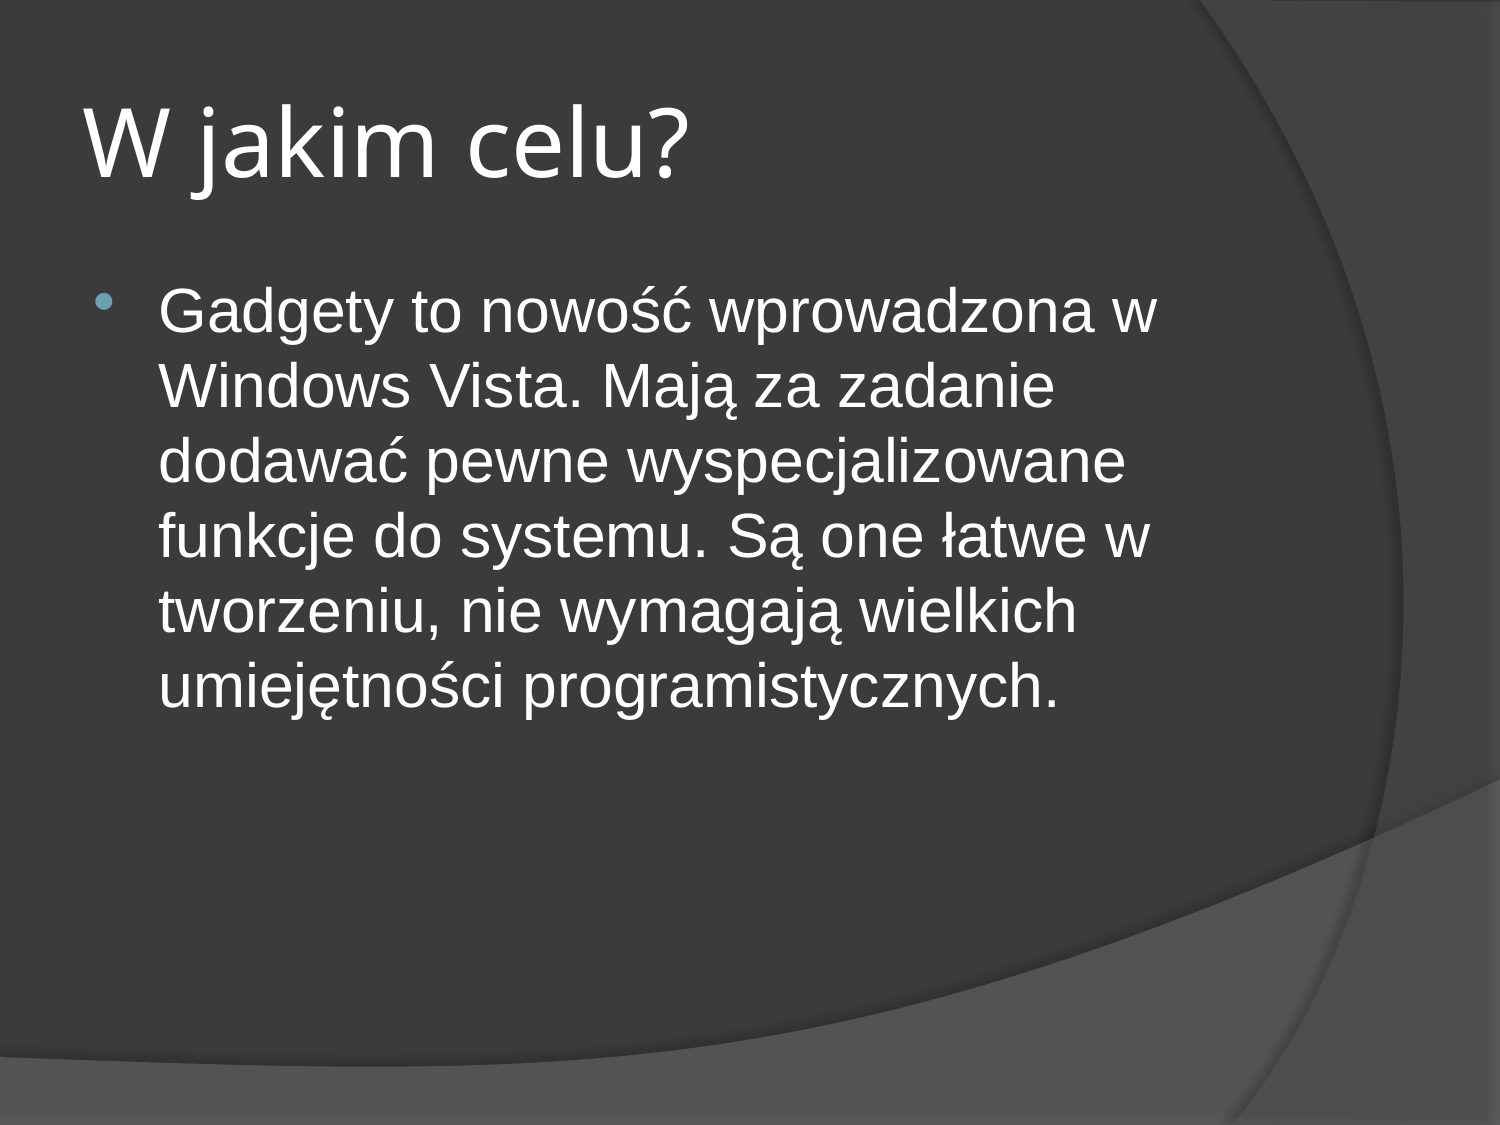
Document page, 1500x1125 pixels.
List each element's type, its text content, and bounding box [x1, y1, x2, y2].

title W jakim celu? [75, 45, 1300, 233]
list Gadgety to nowość wprowadzona w Windows Vista. Mają za zadanie dodawać pewne wyspecjalizowane funkcje do systemu. Są one łatwe w tworzeniu, nie wymagają wielkich umiejętności programistycznych. [75, 262, 1300, 1005]
